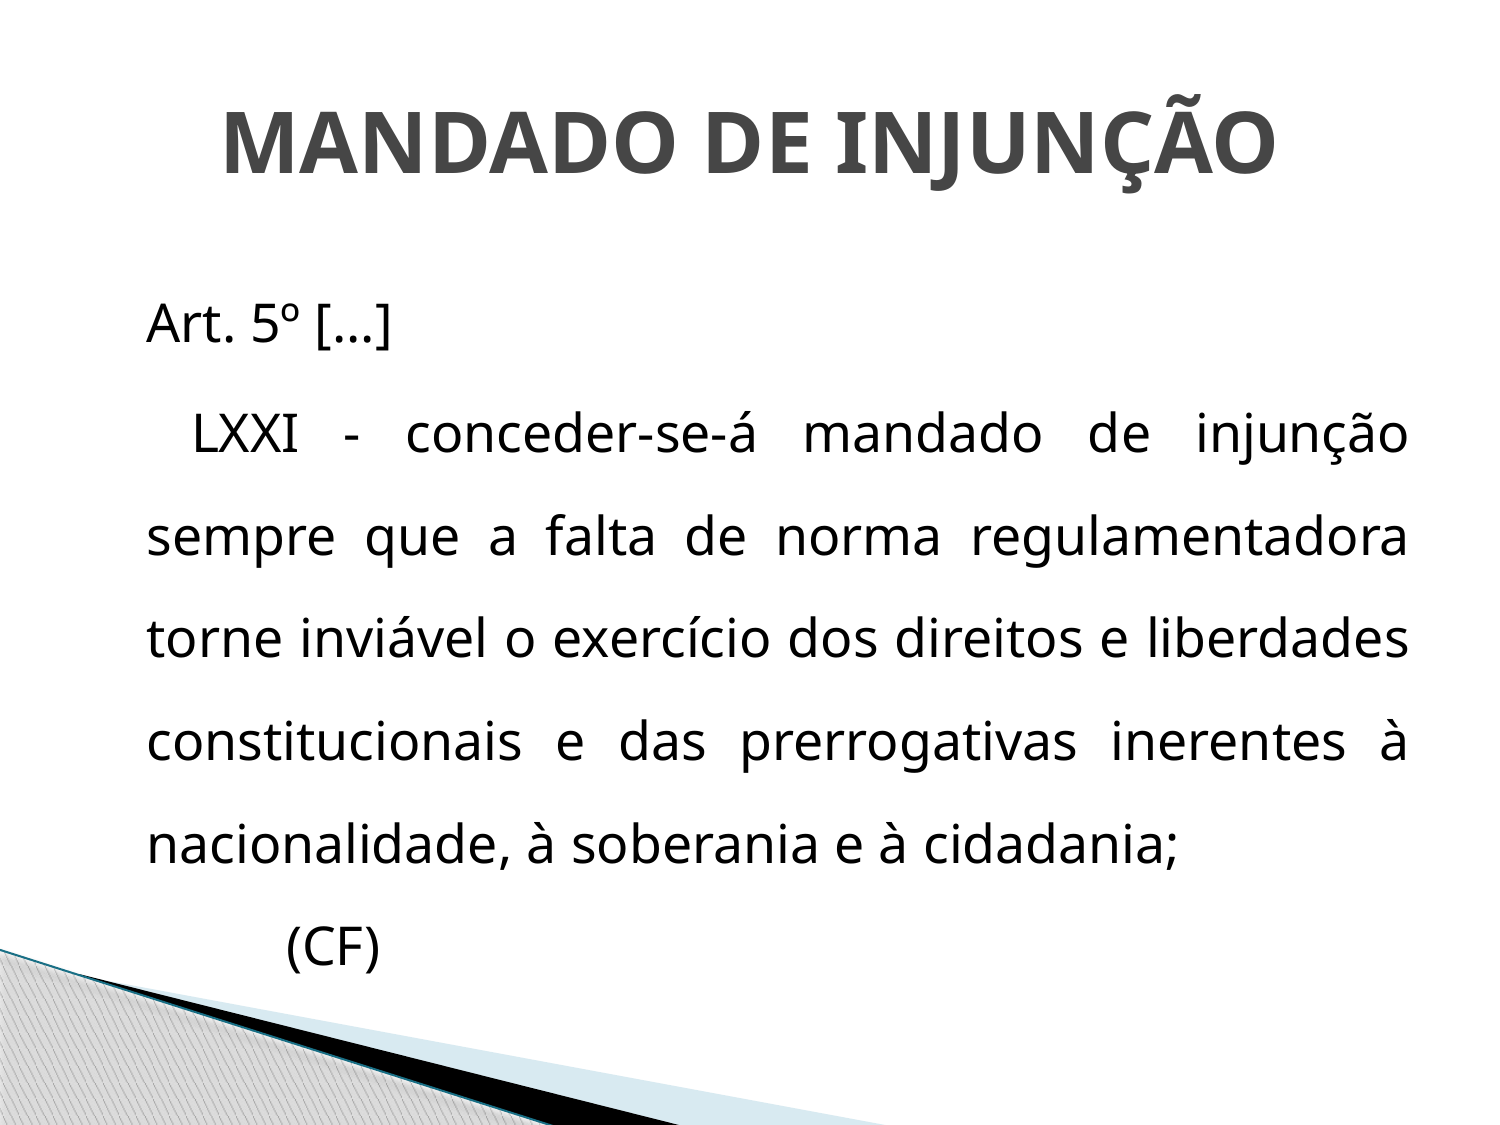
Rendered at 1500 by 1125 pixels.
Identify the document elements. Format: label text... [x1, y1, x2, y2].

title MANDADO DE INJUNÇÃO [75, 45, 1425, 233]
list Art. 5º [...] LXXI - conceder-se-á mandado de injunção sempre que a falta de norma regulamentadora torne inviável o exercício dos direitos e liberdades constitucionais e das prerrogativas inerentes à nacionalidade, à soberania e à cidadania; (CF) [75, 243, 1425, 986]
